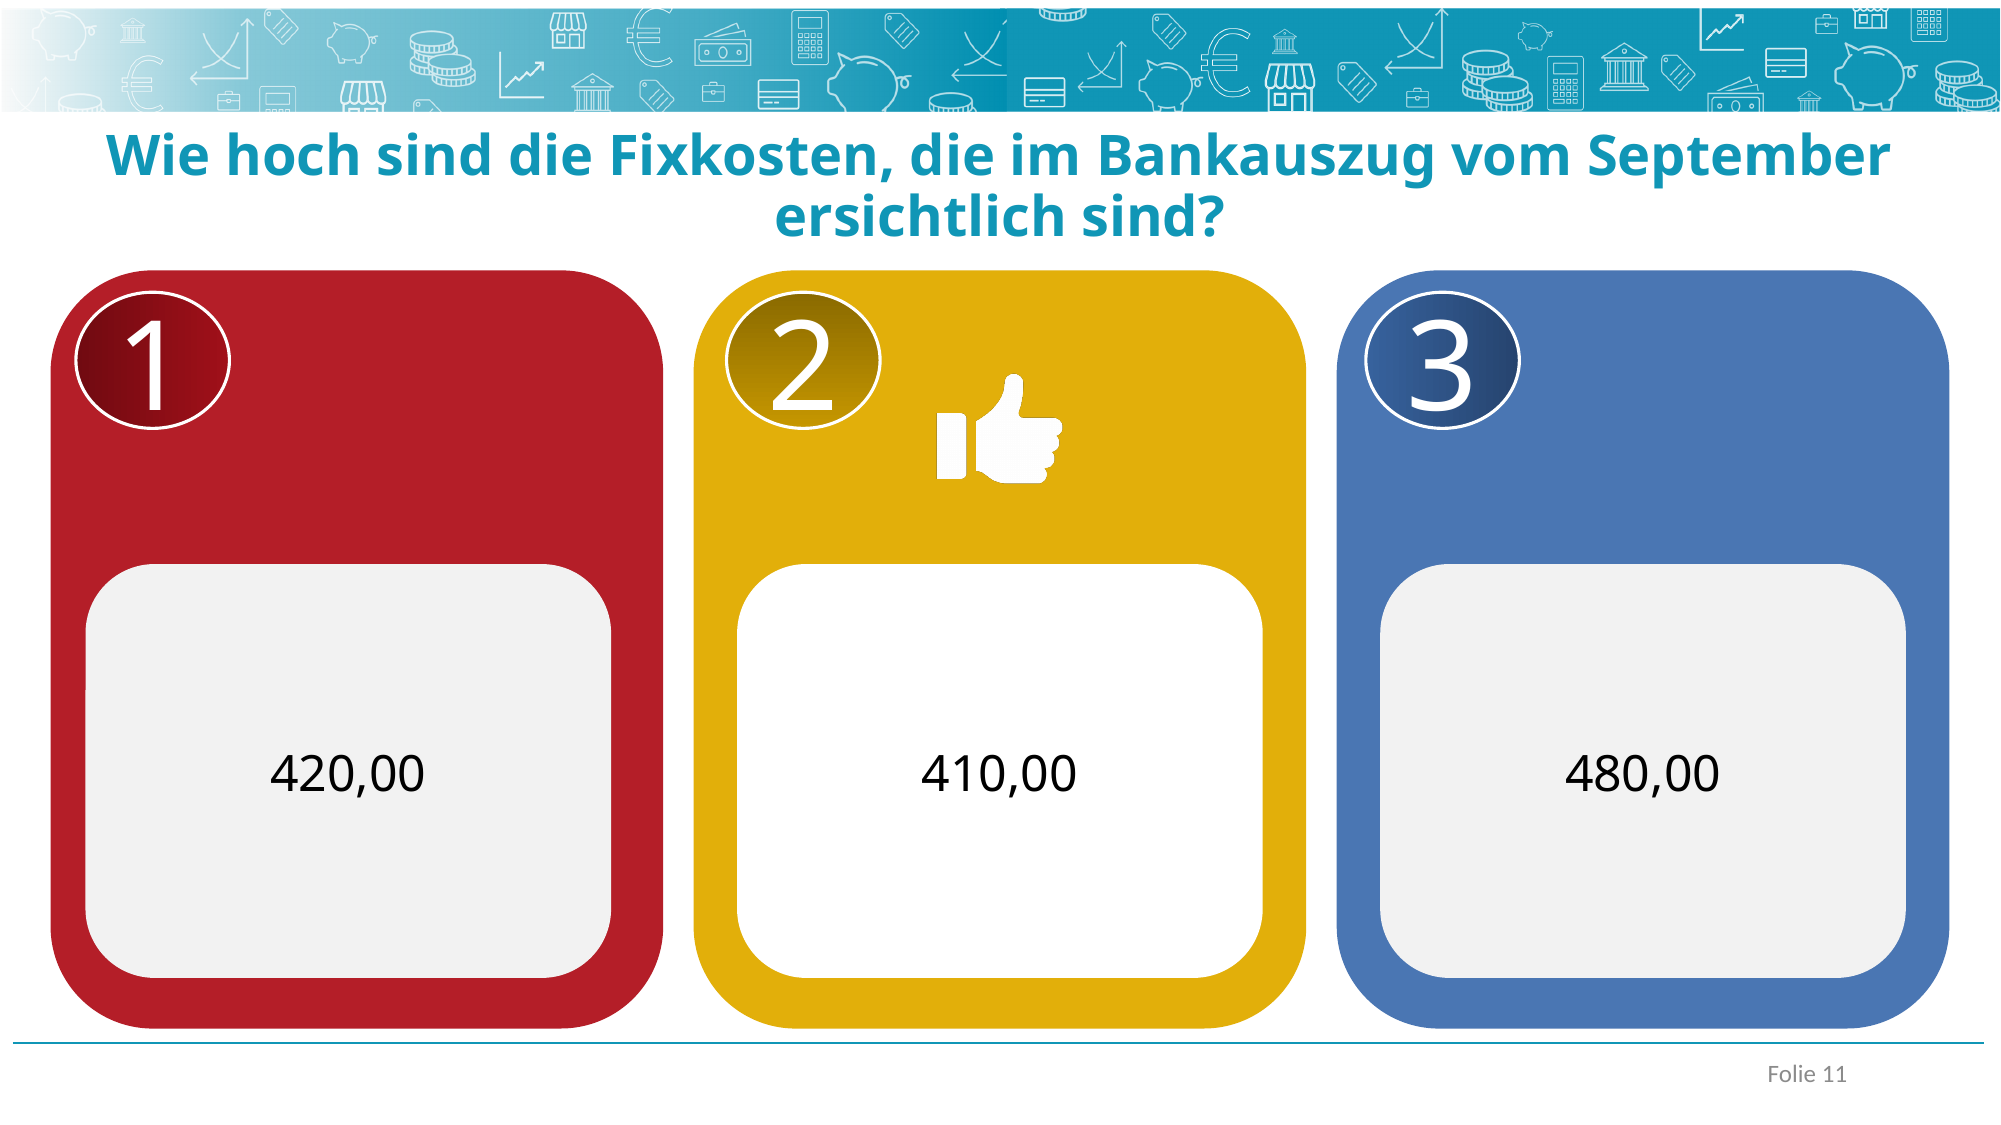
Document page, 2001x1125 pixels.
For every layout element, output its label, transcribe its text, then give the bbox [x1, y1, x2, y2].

slide_number Folie 11 [1412, 1042, 1863, 1103]
title Wie hoch sind die Fixkosten, die im Bankauszug vom September ersichtlich sind? [0, 119, 2000, 257]
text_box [1336, 270, 1950, 1029]
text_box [50, 270, 664, 1029]
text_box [693, 270, 1307, 1029]
picture [924, 353, 1075, 504]
picture [1006, 8, 2001, 112]
picture [1, 8, 964, 112]
picture [970, 99, 974, 109]
